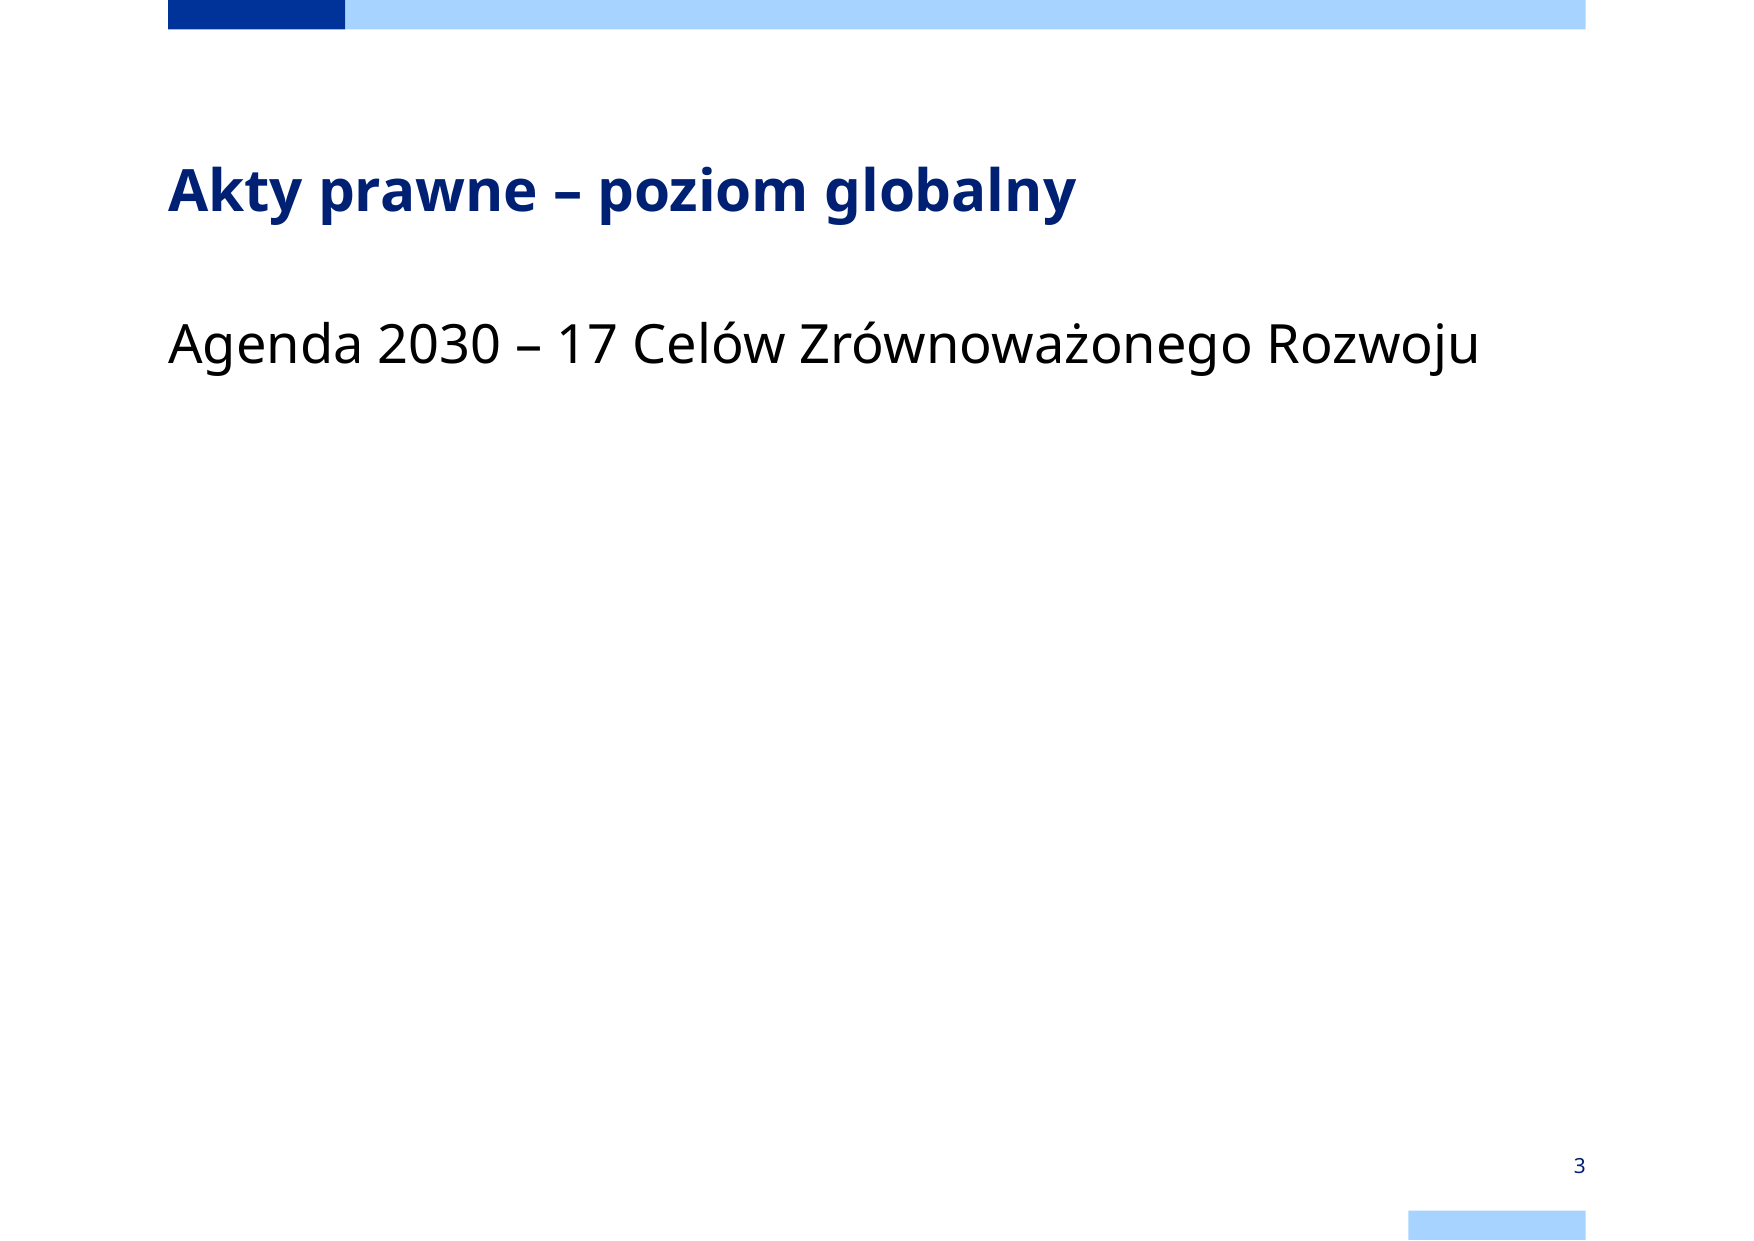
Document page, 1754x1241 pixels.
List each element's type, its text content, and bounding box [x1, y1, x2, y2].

title Akty prawne – poziom globalny [168, 147, 1586, 324]
list Agenda 2030 – 17 Celów Zrównoważonego Rozwoju [168, 324, 1586, 1093]
slide_number 3 [1408, 1151, 1586, 1182]
